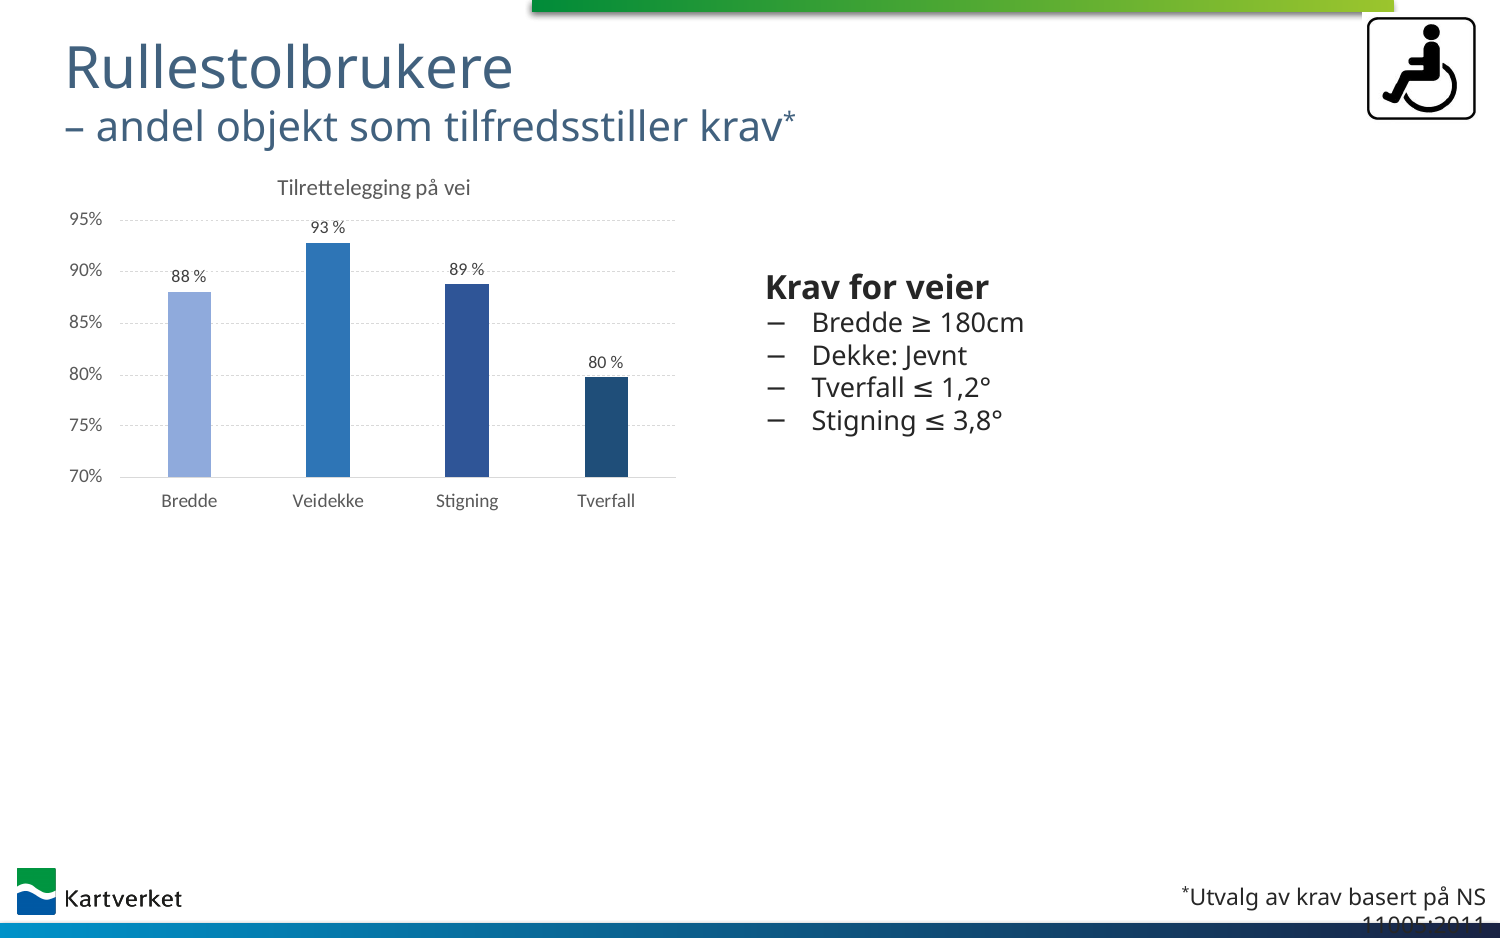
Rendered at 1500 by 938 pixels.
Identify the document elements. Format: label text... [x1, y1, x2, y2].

picture [62, 166, 687, 519]
text_box Rullestolbrukere – andel objekt som tilfredsstiller krav* [49, 25, 1431, 158]
picture [1362, 12, 1481, 126]
text_box Krav for veier Bredde ≥ 180cm Dekke: Jevnt Tverfall ≤ 1,2° Stigning ≤ 3,8° [750, 258, 1234, 444]
text_box *Utvalg av krav basert på NS 11005:2011 [1068, 873, 1500, 938]
